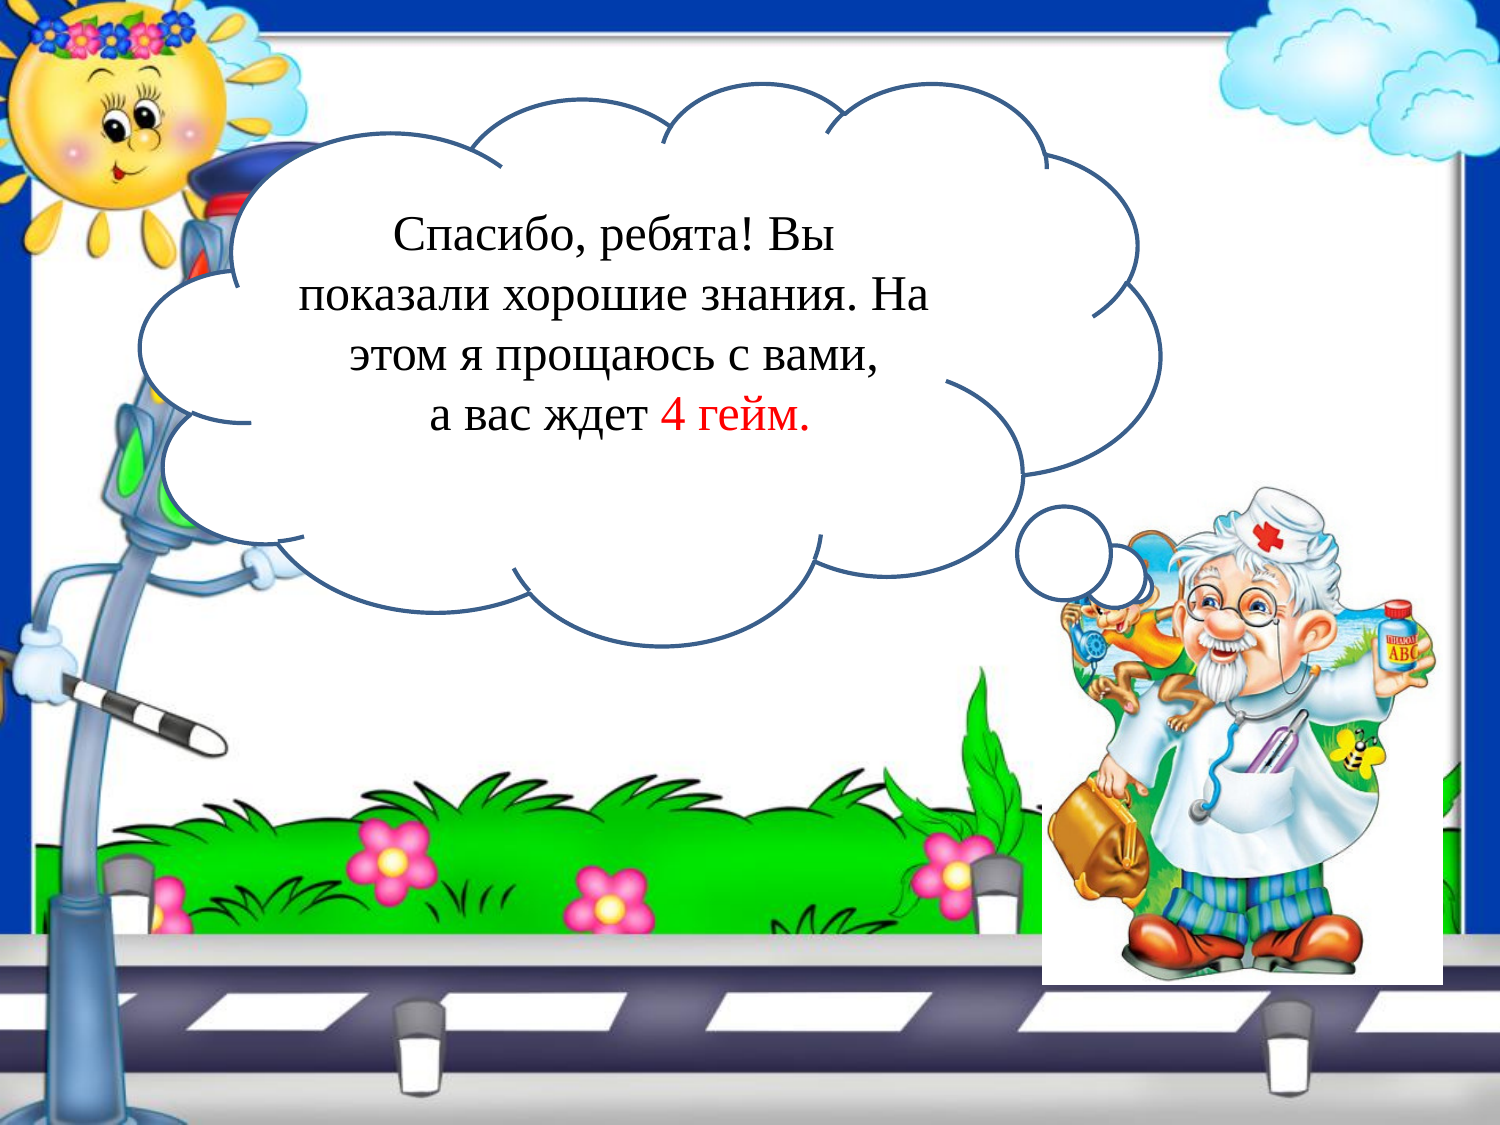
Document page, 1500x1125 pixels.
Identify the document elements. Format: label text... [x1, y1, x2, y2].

text_box Спасибо, ребята! Вы показали хорошие знания. На этом я прощаюсь с вами, а вас ждет 4 гейм. [137, 81, 1163, 649]
picture [0, 0, 1500, 1125]
